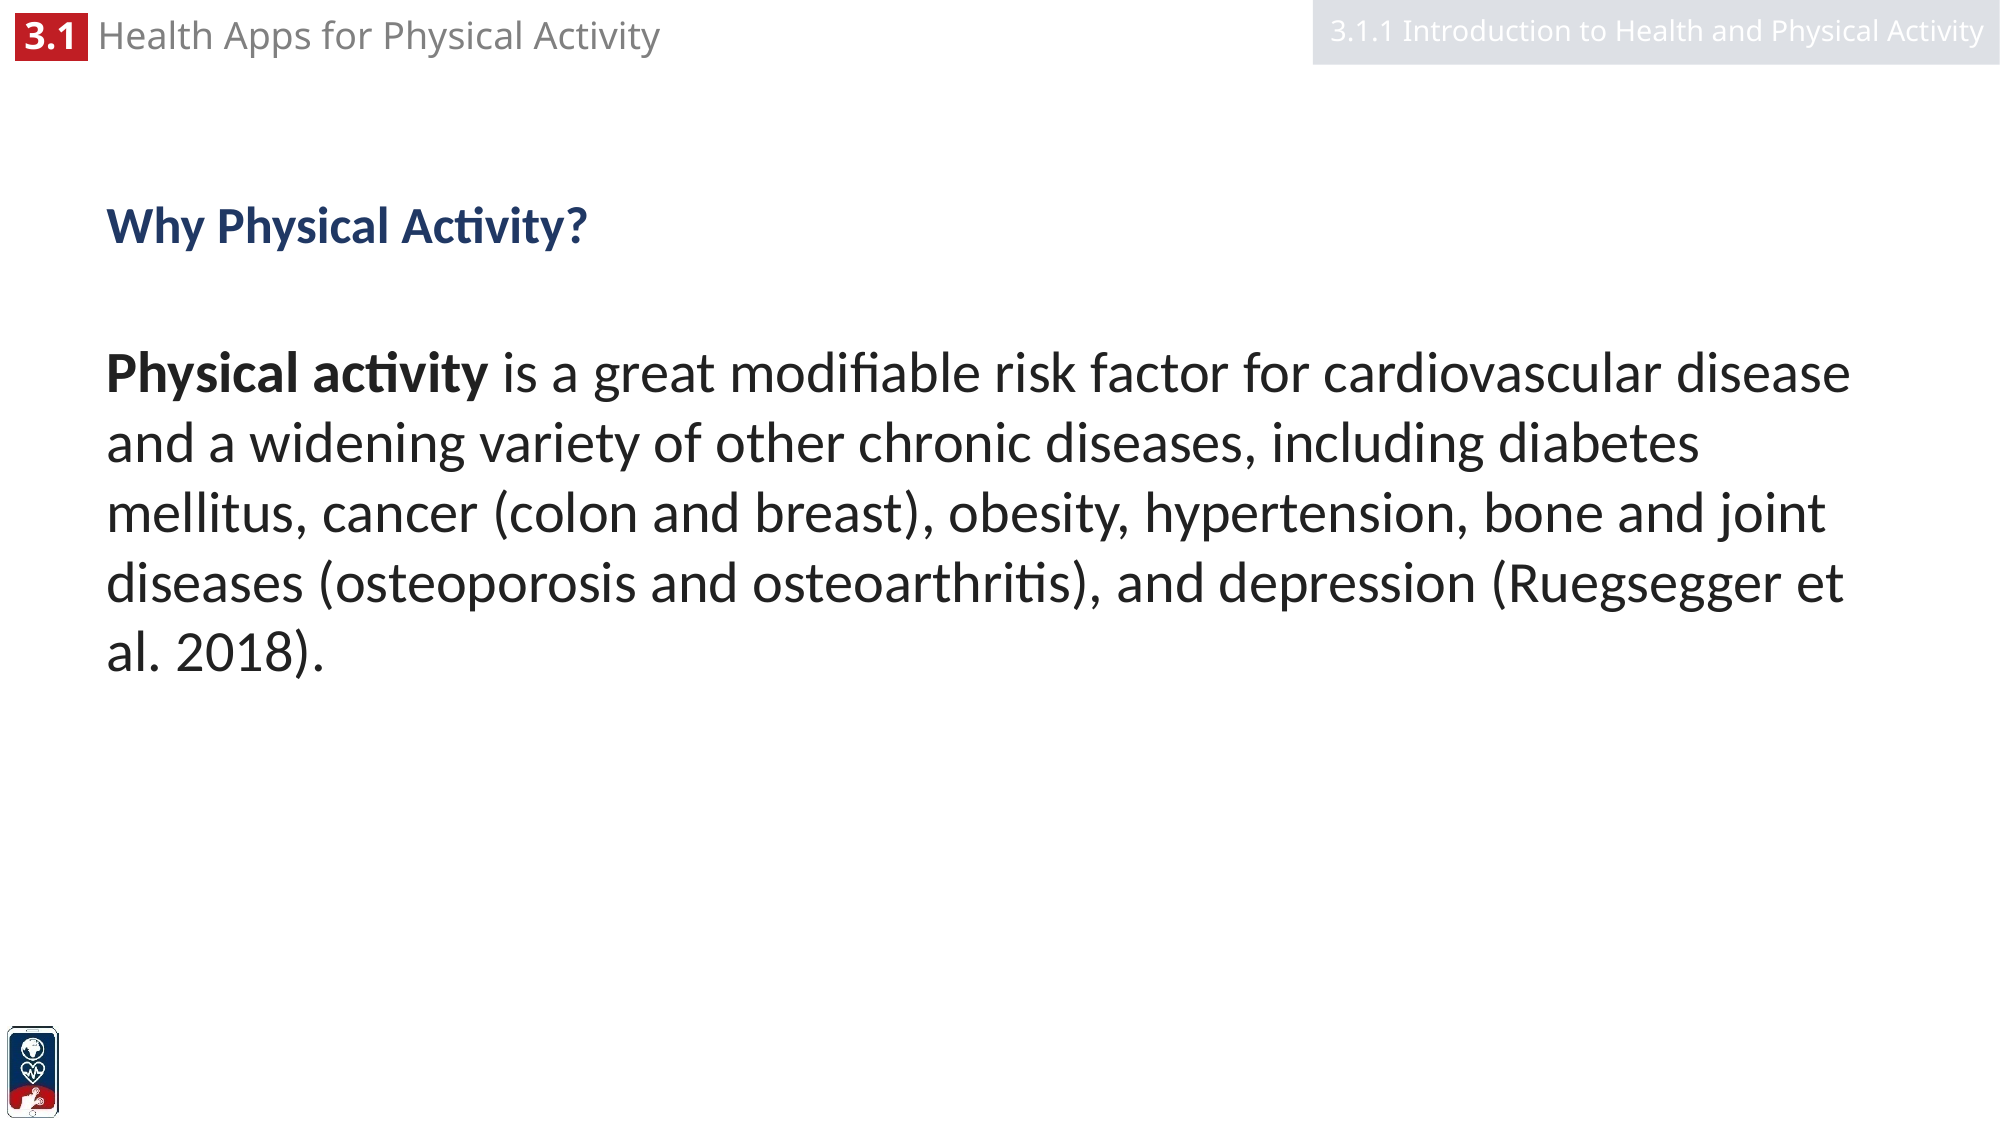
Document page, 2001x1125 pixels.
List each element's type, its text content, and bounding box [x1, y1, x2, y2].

text_box 3.1.1 Introduction to Health and Physical Activity [1312, 0, 2000, 65]
picture [7, 1026, 59, 1118]
title Why Physical Activity? [91, 177, 1906, 277]
list Physical activity is a great modifiable risk factor for cardiovascular disease and a widening variety of other chronic diseases, including diabetes mellitus, cancer (colon and breast), obesity, hypertension, bone and joint diseases (osteoporosis and osteoarthritis), and depression (Ruegsegger et al. 2018). [91, 326, 1906, 1029]
